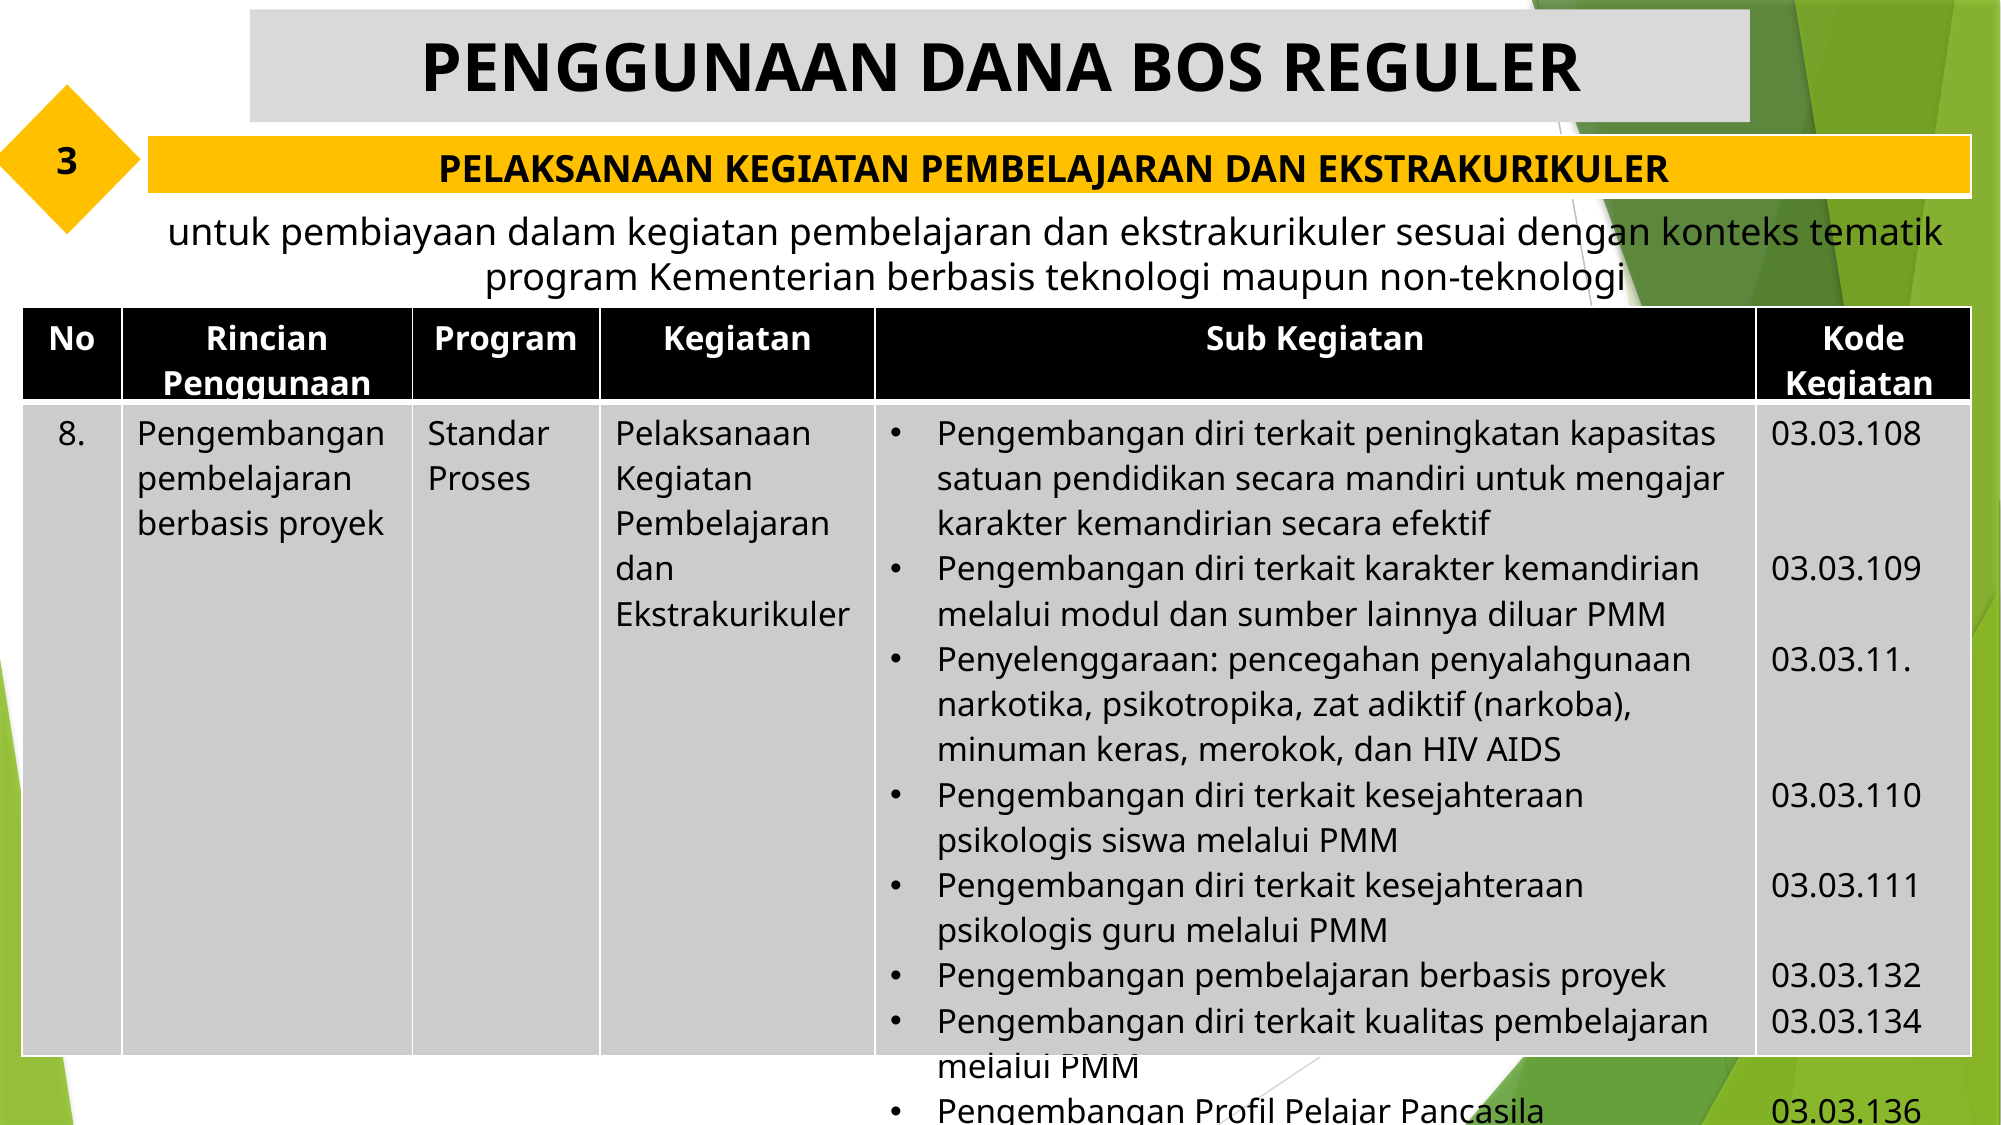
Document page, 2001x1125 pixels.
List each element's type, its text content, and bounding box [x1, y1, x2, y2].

text_box 3 [0, 82, 142, 236]
text_box untuk pembiayaan dalam kegiatan pembelajaran dan ekstrakurikuler sesuai dengan konteks tematik program Kementerian berbasis teknologi maupun non-teknologi [140, 200, 1972, 306]
table_cell Pengembangan pembelajaran berbasis proyek [123, 405, 412, 1055]
table_header PELAKSANAAN KEGIATAN PEMBELAJARAN DAN EKSTRAKURIKULER [148, 136, 1970, 193]
table_header Program [413, 308, 599, 399]
table_header No [23, 308, 121, 399]
table_header Kegiatan [601, 308, 874, 399]
text_box PENGGUNAAN DANA BOS REGULER [252, 17, 1750, 113]
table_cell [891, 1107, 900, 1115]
table_cell Standar Proses [413, 405, 599, 1055]
table_header Kode Kegiatan [1757, 308, 1970, 399]
table_cell 8. [23, 405, 121, 1055]
table_cell Pelaksanaan Kegiatan Pembelajaran dan Ekstrakurikuler [601, 405, 874, 1055]
table_header Sub Kegiatan [876, 308, 1755, 399]
table_header Rincian Penggunaan [123, 308, 412, 399]
table_cell Pengembangan diri terkait peningkatan kapasitas satuan pendidikan secara mandiri untuk mengajar karakter kemandirian secara efektif Pengembangan diri terkait karakter kemandirian melalui modul dan sumber lainnya diluar PMM Penyelenggaraan: pencegahan penyalahgunaan narkotika, psikotropika, zat adiktif (narkoba), minuman keras, merokok, dan HIV AIDS Pengembangan diri terkait kesejahteraan psikologis siswa melalui PMM Pengembangan diri terkait kesejahteraan psikologis guru melalui PMM Pengembangan pembelajaran berbasis proyek Pengembangan diri terkait kualitas pembelajaran melalui PMM Pengembangan Profil Pelajar Pancasila [876, 405, 1755, 1055]
text_box [248, 8, 1751, 124]
table_cell 03.03.108 03.03.109 03.03.11. 03.03.110 03.03.111 03.03.132 03.03.134 03.03.136 [1757, 405, 1970, 1055]
